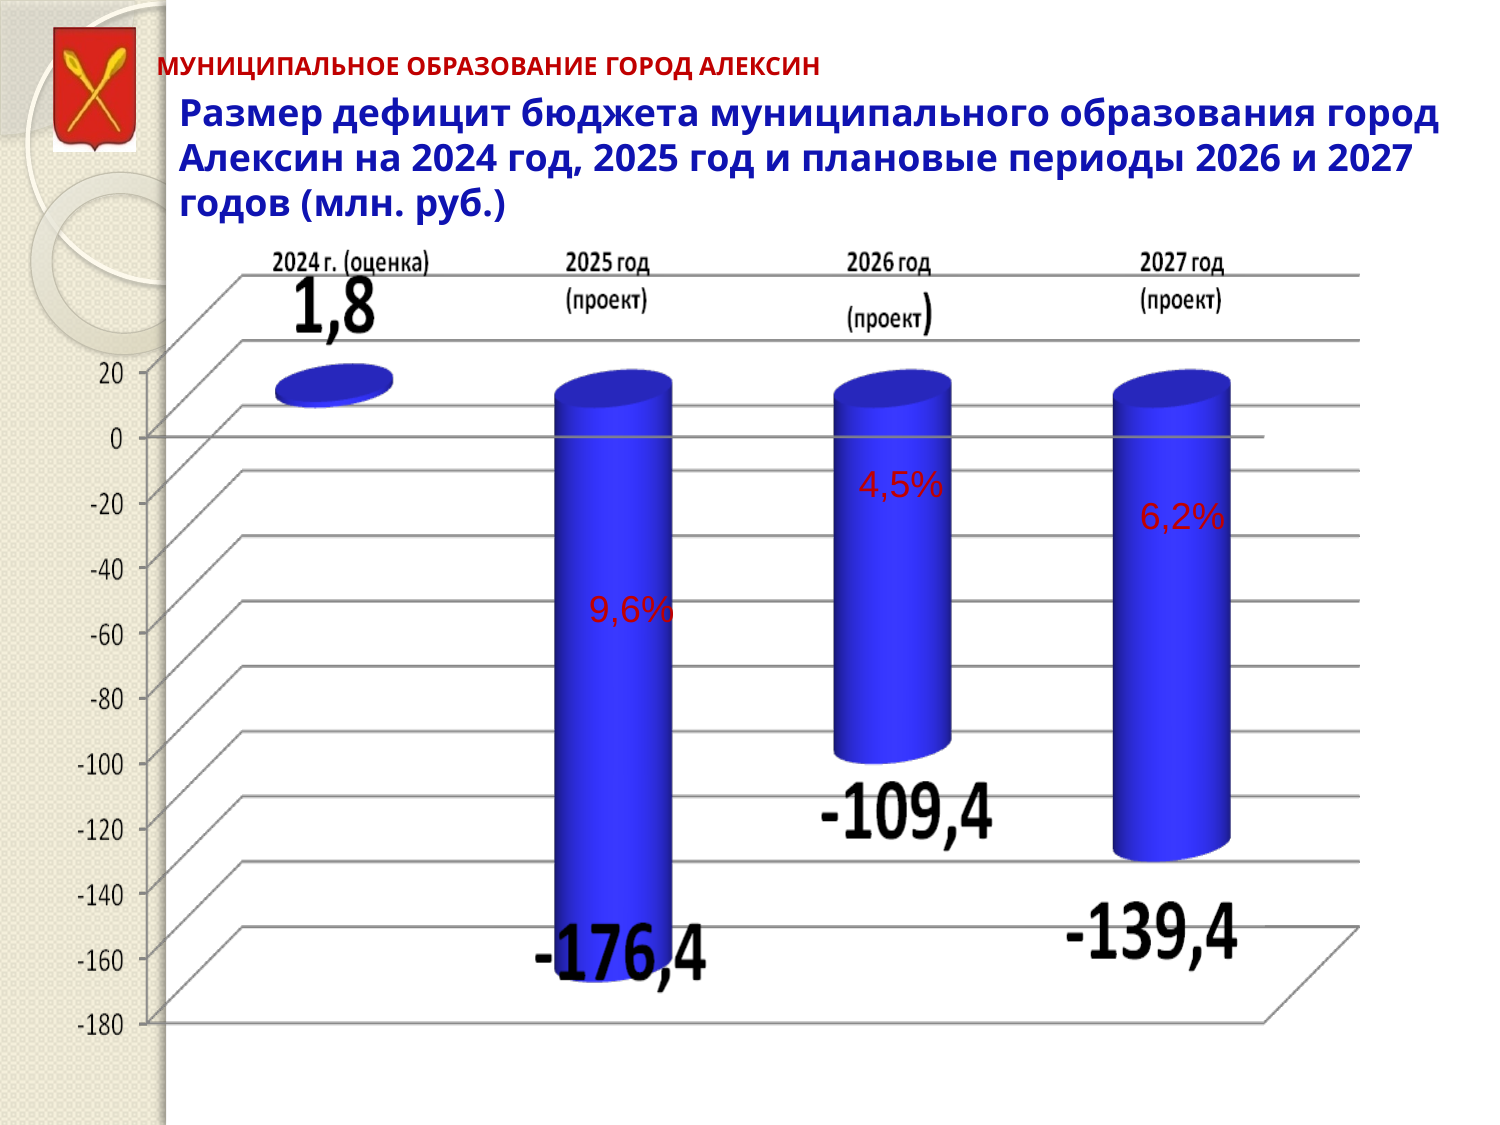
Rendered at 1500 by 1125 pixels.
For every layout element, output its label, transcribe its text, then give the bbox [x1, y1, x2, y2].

picture [52, 26, 136, 152]
title Размер дефицит бюджета муниципального образования город Алексин на 2024 год, 2025 год и плановые периоды 2026 и 2027 годов (млн. руб.) [164, 78, 1465, 235]
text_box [11, 234, 1430, 1063]
text_box МУНИЦИПАЛЬНОЕ ОБРАЗОВАНИЕ ГОРОД АЛЕКСИН [143, 42, 1400, 88]
